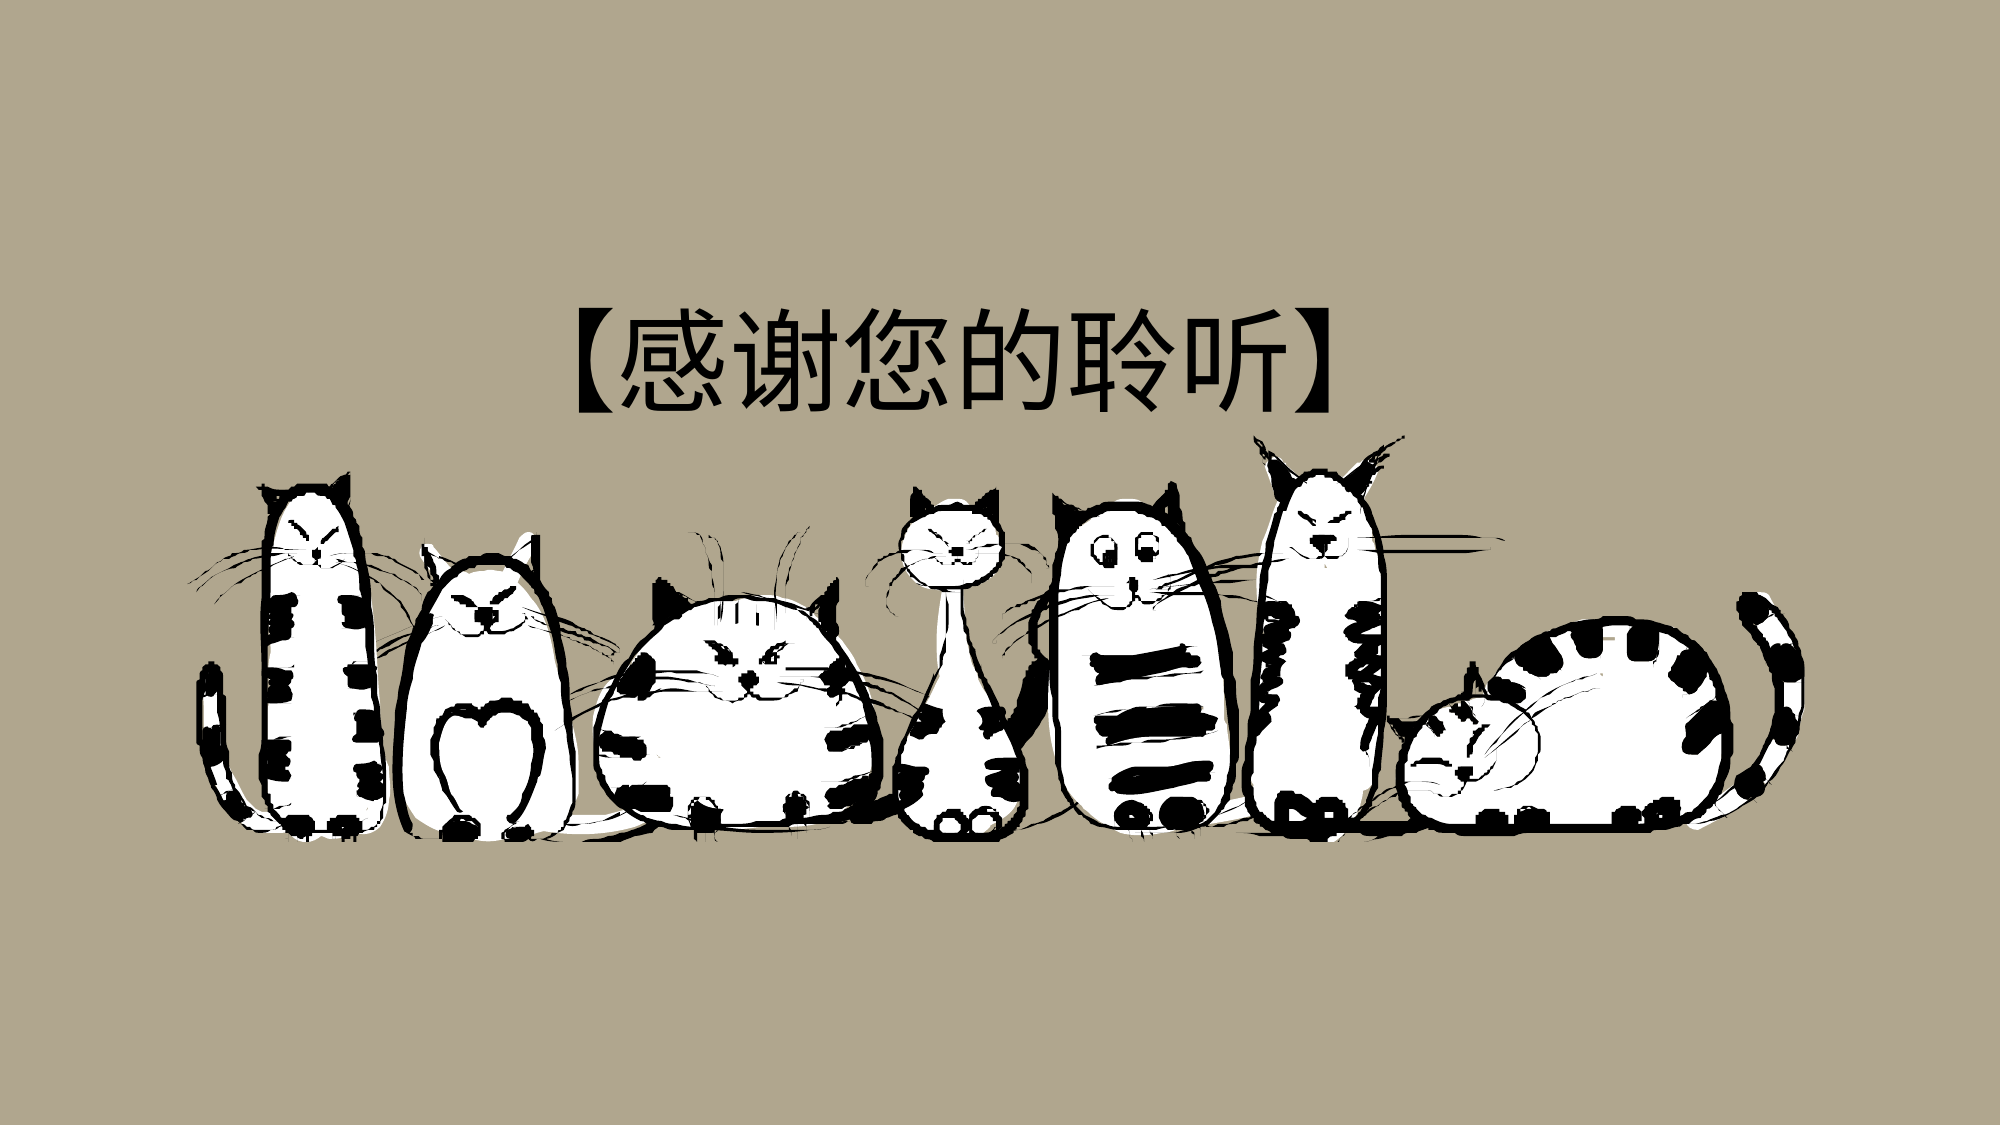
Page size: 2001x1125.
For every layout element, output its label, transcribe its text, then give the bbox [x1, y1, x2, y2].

text_box 【感谢您的聆听】 [489, 283, 1419, 434]
picture [187, 435, 1805, 842]
